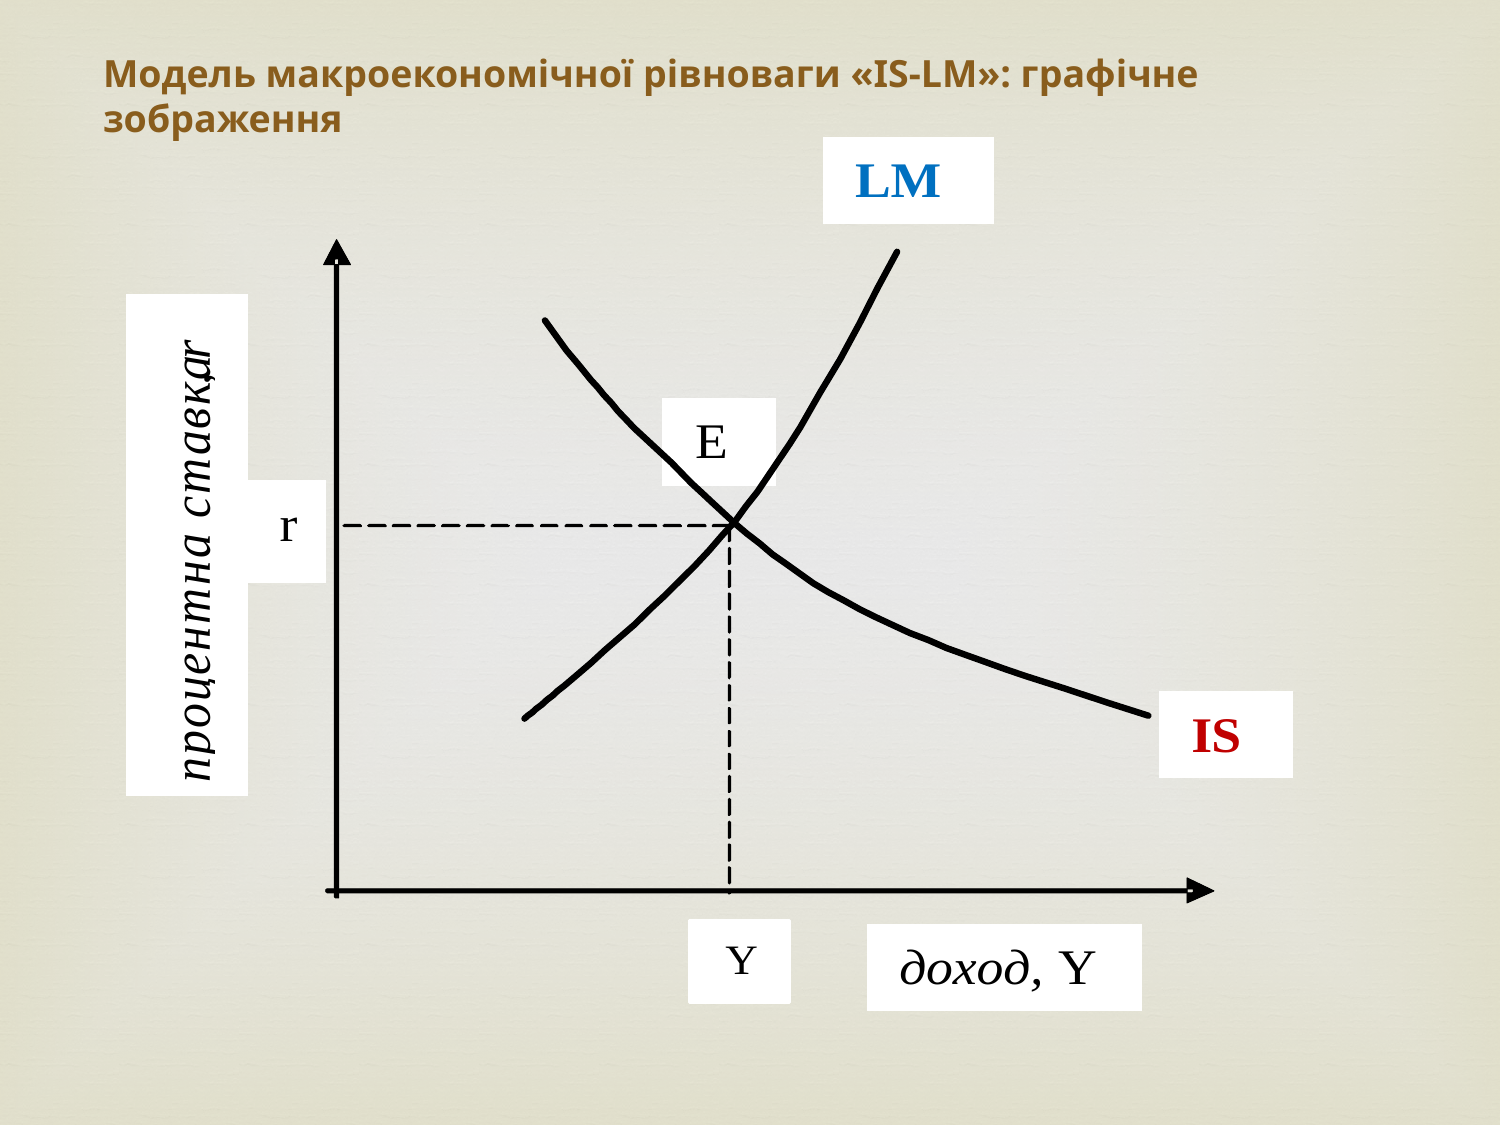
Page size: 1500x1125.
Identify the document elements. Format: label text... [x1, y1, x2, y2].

text_box Модель макроекономічної рівноваги «IS-LM»: графічне зображення [88, 42, 1412, 148]
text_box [64, 136, 1294, 1012]
